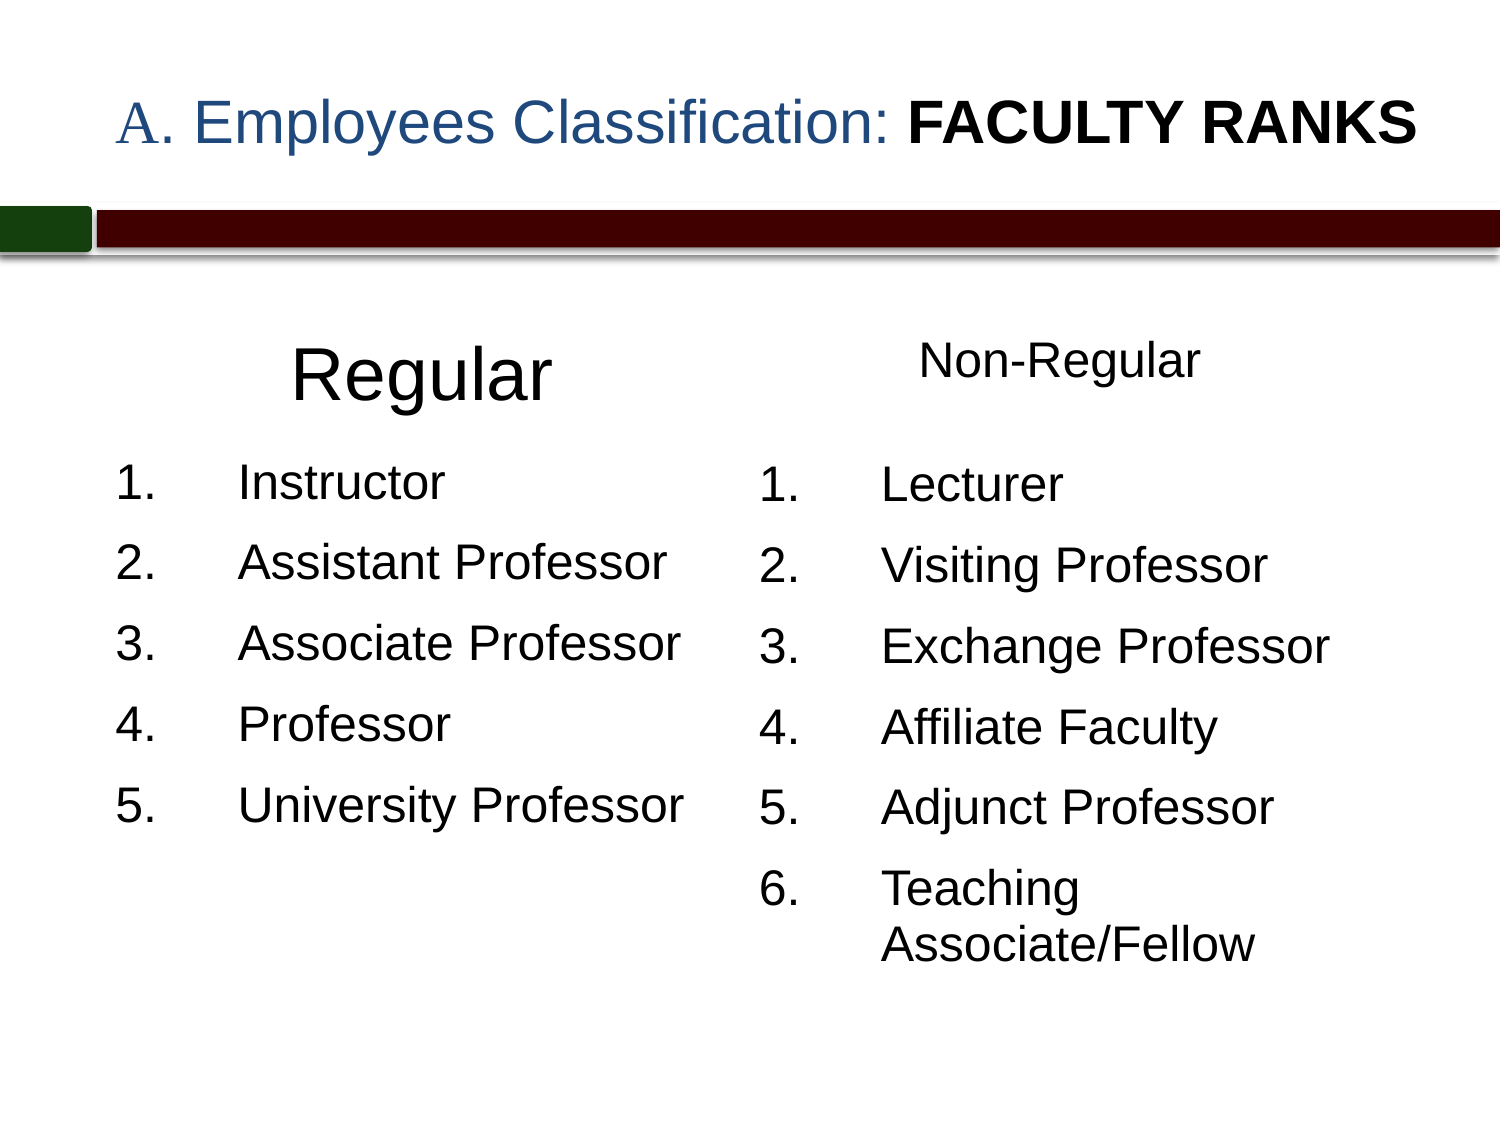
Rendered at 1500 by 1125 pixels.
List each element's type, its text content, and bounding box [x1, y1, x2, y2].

list [100, 262, 1438, 1000]
title A. Employees Classification: FACULTY RANKS [100, 37, 1438, 200]
table_header Non-Regular Lecturer Visiting Professor Exchange Professor Affiliate Faculty Adjunct Professor Teaching Associate/Fellow [744, 325, 1375, 979]
table_header Regular Instructor Assistant Professor Associate Professor Professor University Professor [101, 325, 744, 979]
